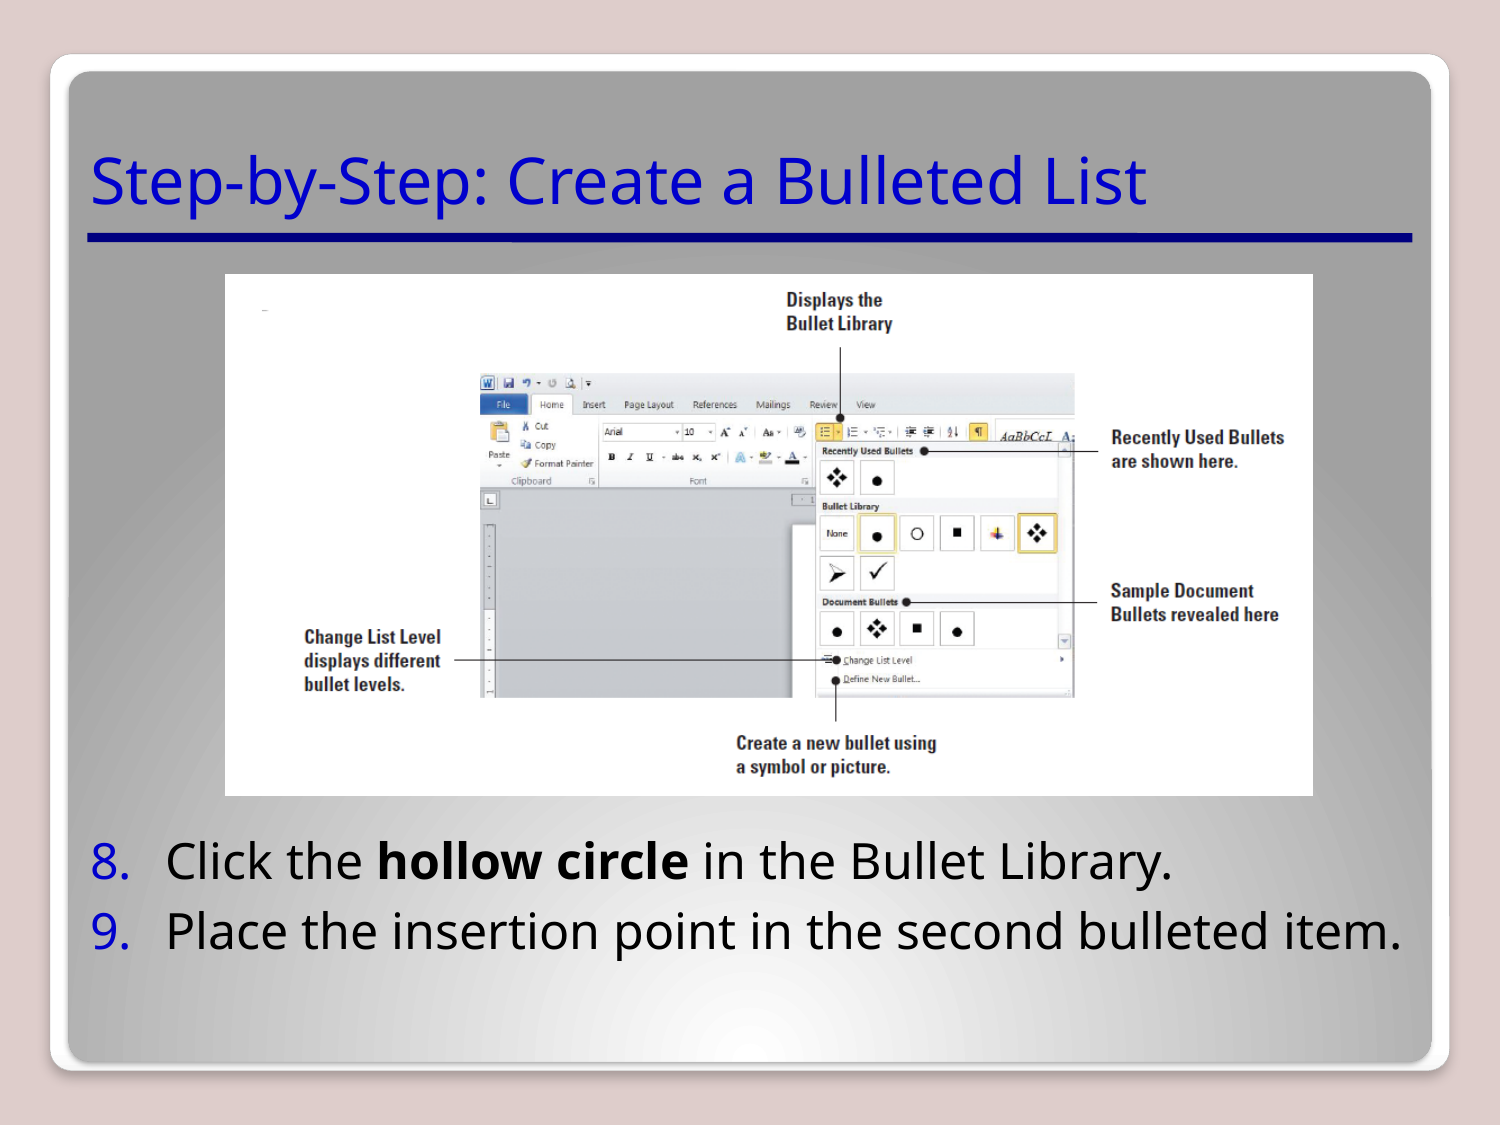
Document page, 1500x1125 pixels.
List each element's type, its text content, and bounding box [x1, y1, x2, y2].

list Click the hollow circle in the Bullet Library. Place the insertion point in the second bulleted item. [75, 262, 1425, 1063]
picture [224, 274, 1313, 796]
title Step-by-Step: Create a Bulleted List [74, 74, 1426, 226]
